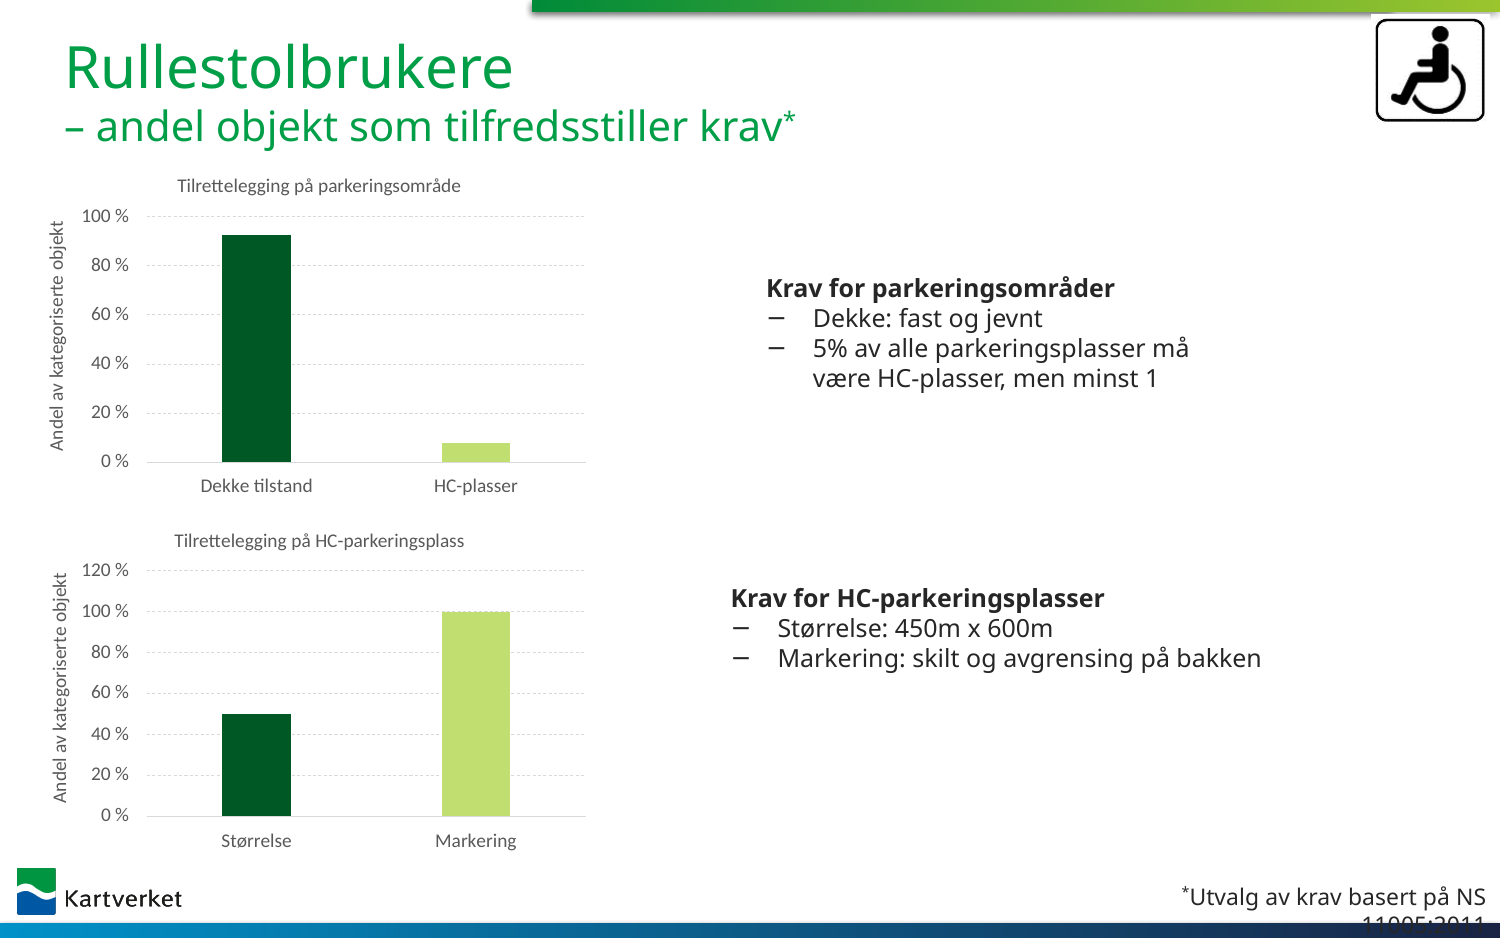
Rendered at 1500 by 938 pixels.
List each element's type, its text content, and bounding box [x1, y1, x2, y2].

text_box Krav for parkeringsområder Dekke: fast og jevnt 5% av alle parkeringsplasser må være HC-plasser, men minst 1 [751, 264, 1232, 400]
text_box Krav for HC-parkeringsplasser Størrelse: 450m x 600m Markering: skilt og avgrensing på bakken [715, 574, 1278, 680]
picture [1371, 13, 1491, 127]
text_box *Utvalg av krav basert på NS 11005:2011 [1068, 873, 1500, 938]
picture [41, 520, 598, 859]
picture [41, 166, 598, 505]
text_box Rullestolbrukere – andel objekt som tilfredsstiller krav* [49, 23, 1431, 158]
